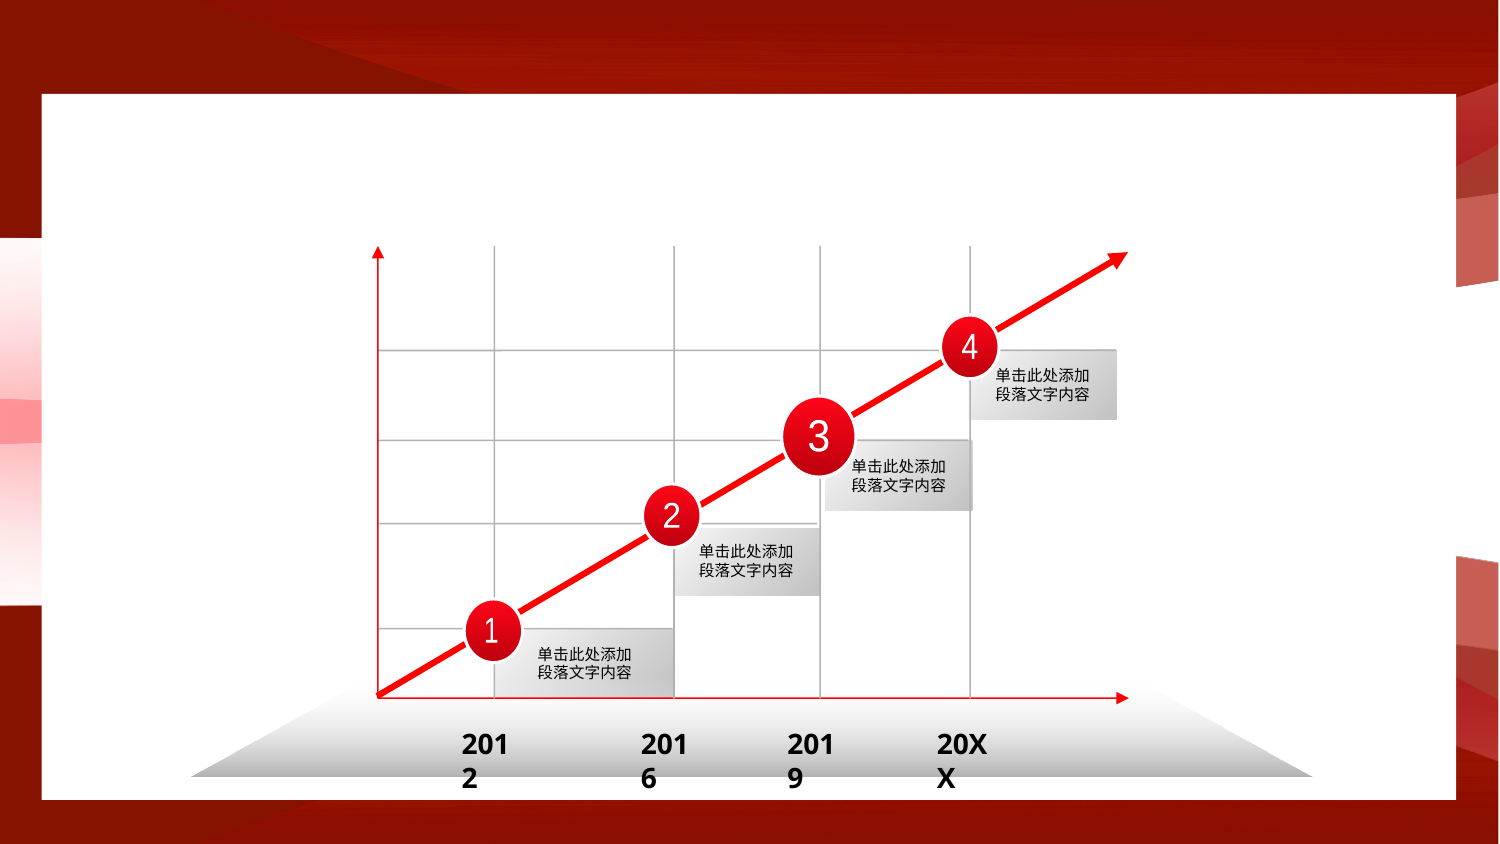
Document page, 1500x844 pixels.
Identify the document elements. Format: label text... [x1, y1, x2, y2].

text_box [189, 677, 1313, 777]
text_box 2019 [772, 718, 865, 801]
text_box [377, 245, 1129, 699]
picture [0, 0, 1499, 844]
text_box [464, 598, 524, 663]
text_box 20XX [922, 718, 1015, 801]
text_box 2016 [626, 718, 719, 801]
text_box 2012 [446, 718, 539, 801]
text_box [642, 483, 702, 548]
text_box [940, 314, 1000, 379]
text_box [781, 395, 857, 478]
